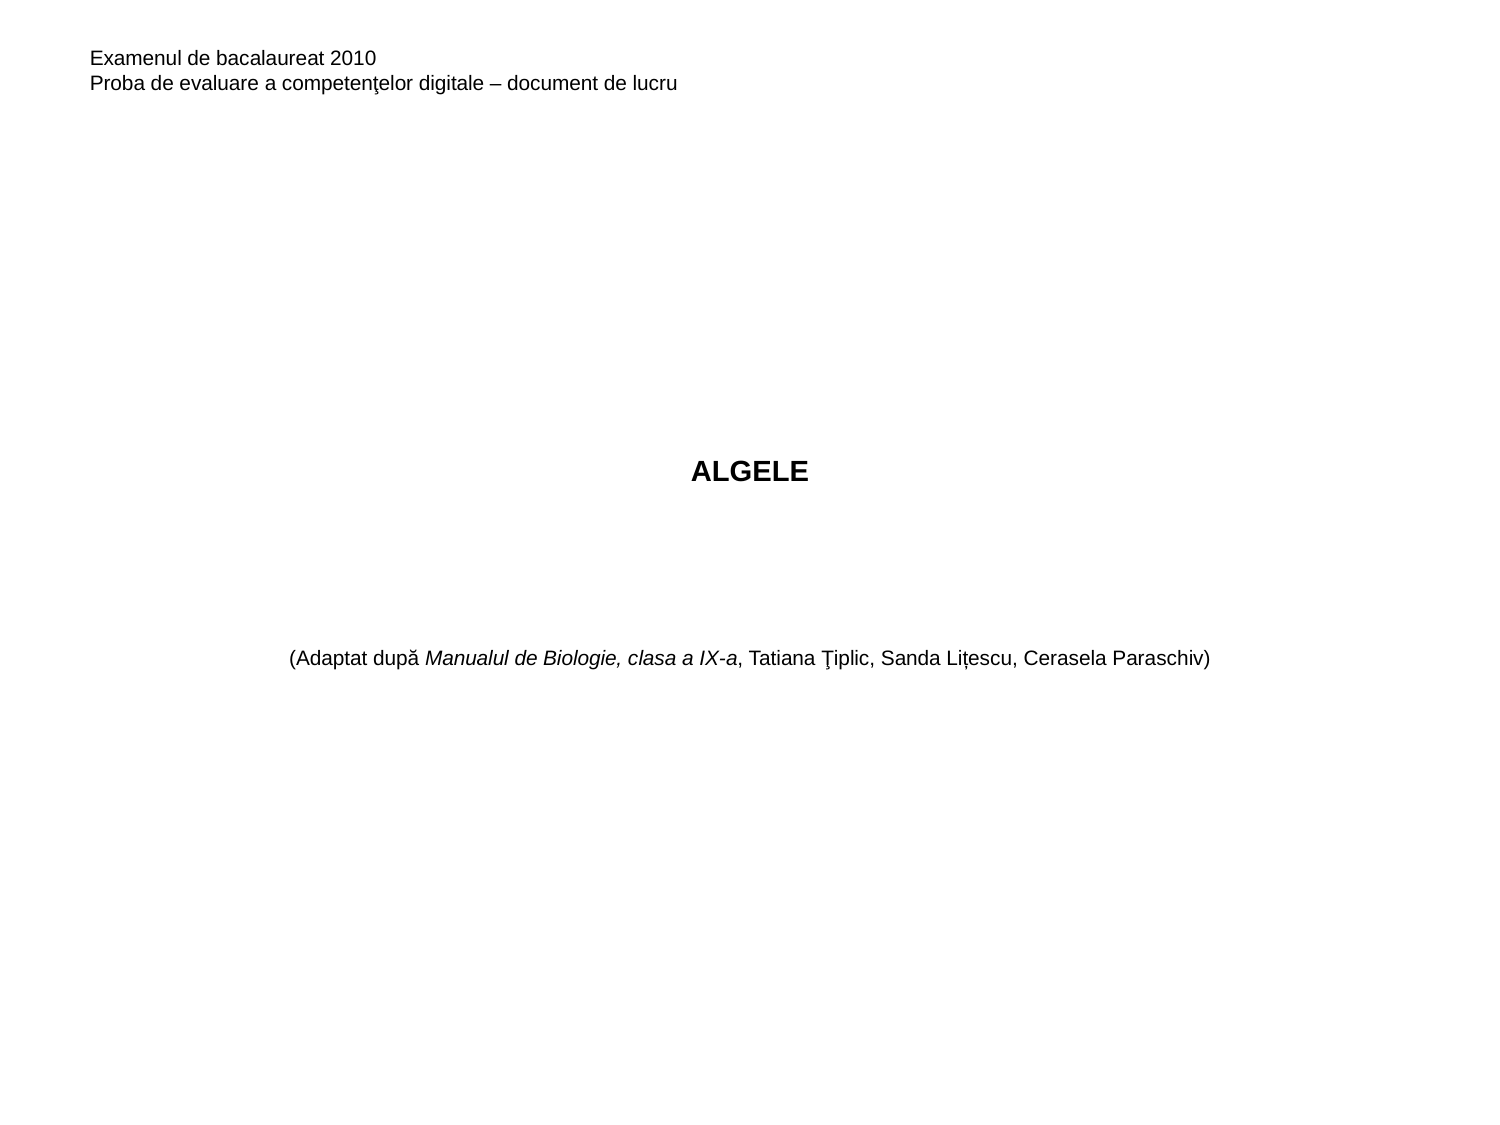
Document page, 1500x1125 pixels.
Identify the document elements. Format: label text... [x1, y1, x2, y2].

title ALGELE [112, 349, 1388, 591]
subtitle (Adaptat după Manualul de Biologie, clasa a IX-a, Tatiana Ţiplic, Sanda Lițescu, Cerasela Paraschiv) [152, 637, 1348, 926]
text_box Examenul de bacalaureat 2010 Proba de evaluare a competenţelor digitale – document de lucru [75, 37, 1388, 103]
